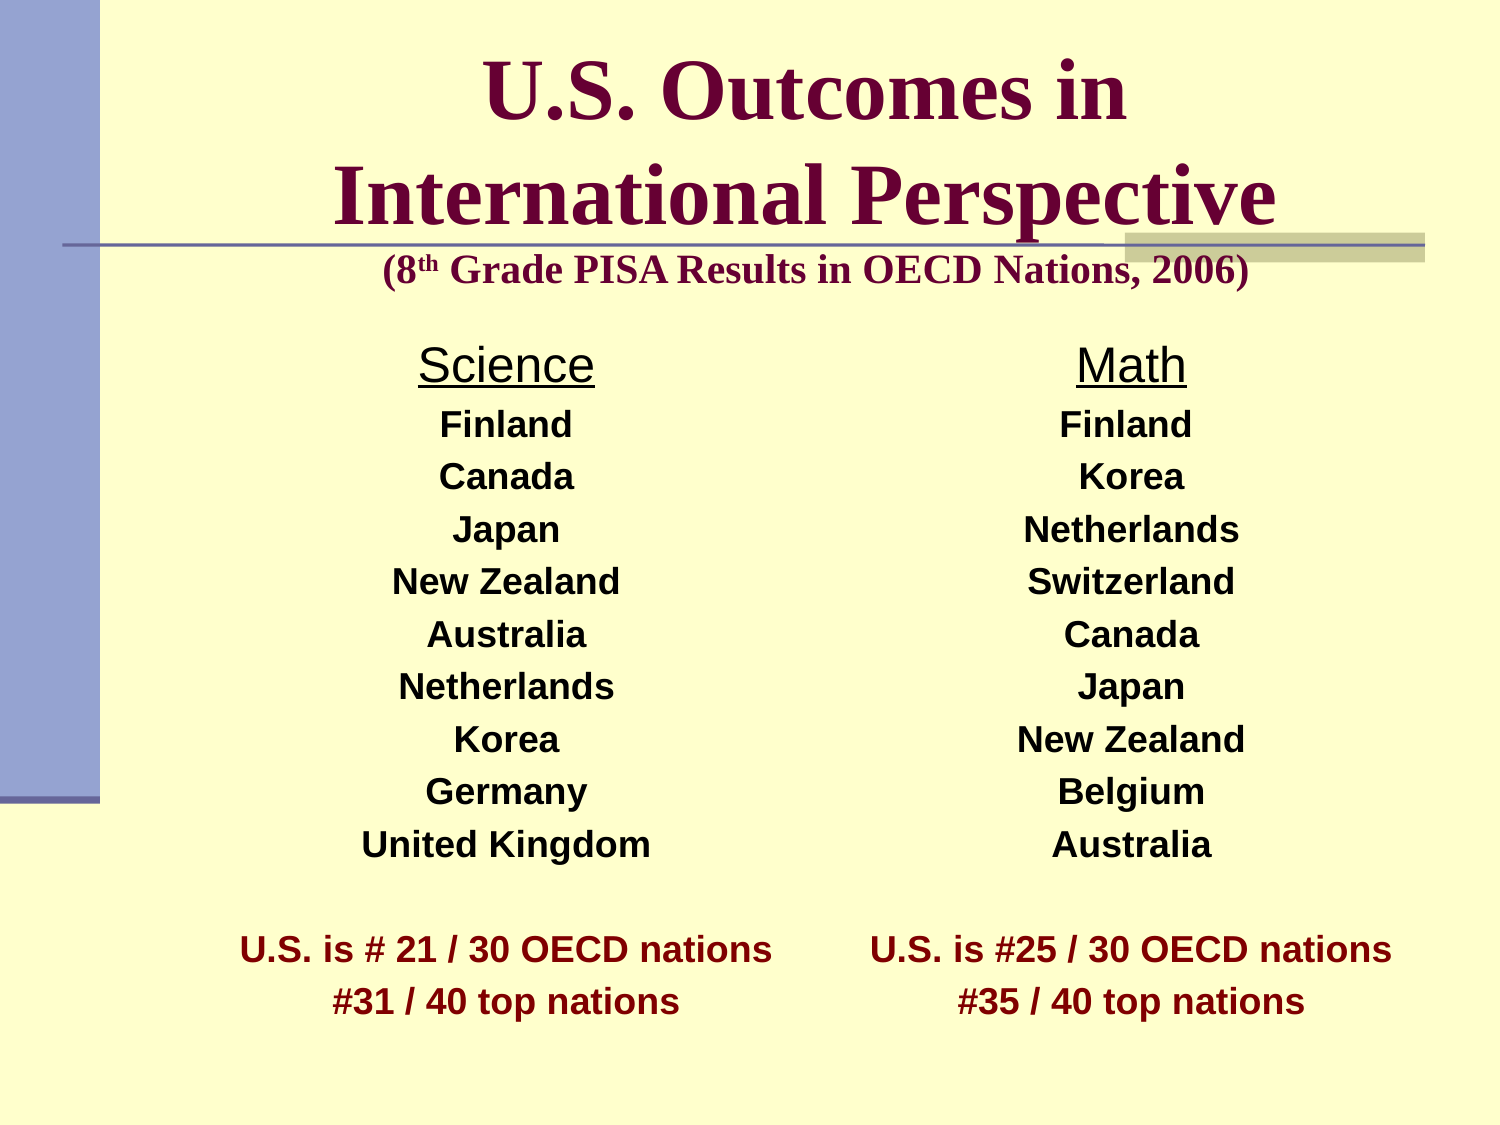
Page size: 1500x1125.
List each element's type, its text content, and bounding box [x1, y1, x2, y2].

list Math Finland Korea Netherlands Switzerland Canada Japan New Zealand Belgium Australia U.S. is #25 / 30 OECD nations #35 / 40 top nations [837, 324, 1426, 1001]
title U.S. Outcomes in International Perspective (8th Grade PISA Results in OECD Nations, 2006) [137, 10, 1496, 313]
list Science Finland Canada Japan New Zealand Australia Netherlands Korea Germany United Kingdom U.S. is # 21 / 30 OECD nations #31 / 40 top nations [187, 324, 826, 1063]
